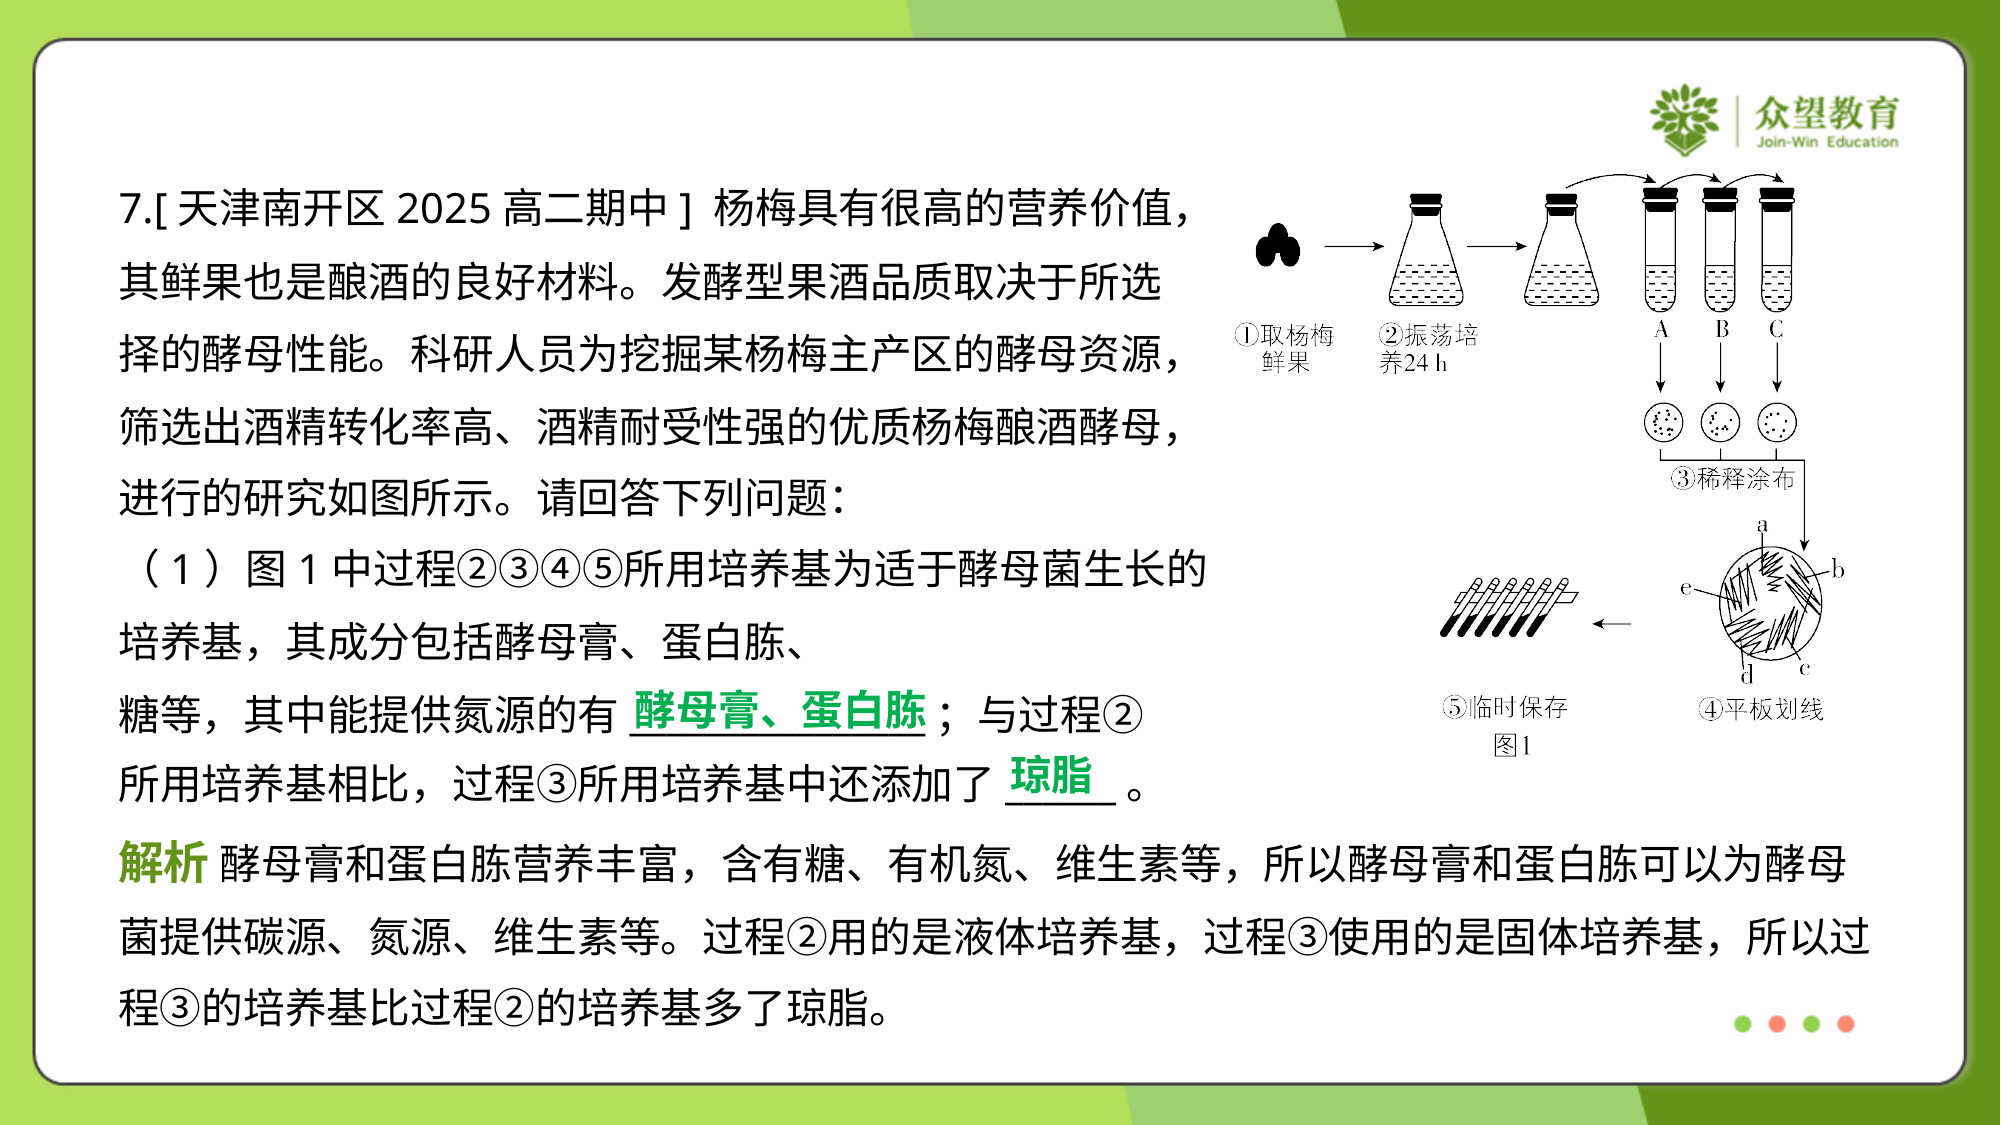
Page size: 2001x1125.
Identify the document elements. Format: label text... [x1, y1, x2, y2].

text_box 琼脂 [995, 730, 1109, 793]
picture [0, 0, 2000, 1125]
text_box 解析 酵母膏和蛋白胨营养丰富，含有糖、有机氮、维生素等，所以酵母膏和蛋白胨可以为酵母 菌提供碳源、氮源、维生素等。过程②用的是液体培养基，过程③使用的是固体培养基，所以过 程③的培养基比过程②的培养基多了琼脂。 [118, 815, 1882, 1026]
text_box 酵母膏、蛋白胨 [620, 660, 942, 726]
text_box 7.[天津南开区2025高二期中] 杨梅具有很高的营养价值， 其鲜果也是酿酒的良好材料。发酵型果酒品质取决于所选 择的酵母性能。科研人员为挖掘某杨梅主产区的酵母资源， 筛选出酒精转化率高、酒精耐受性强的优质杨梅酿酒酵母， 进行的研究如图所示。请回答下列问题： [118, 159, 1182, 515]
